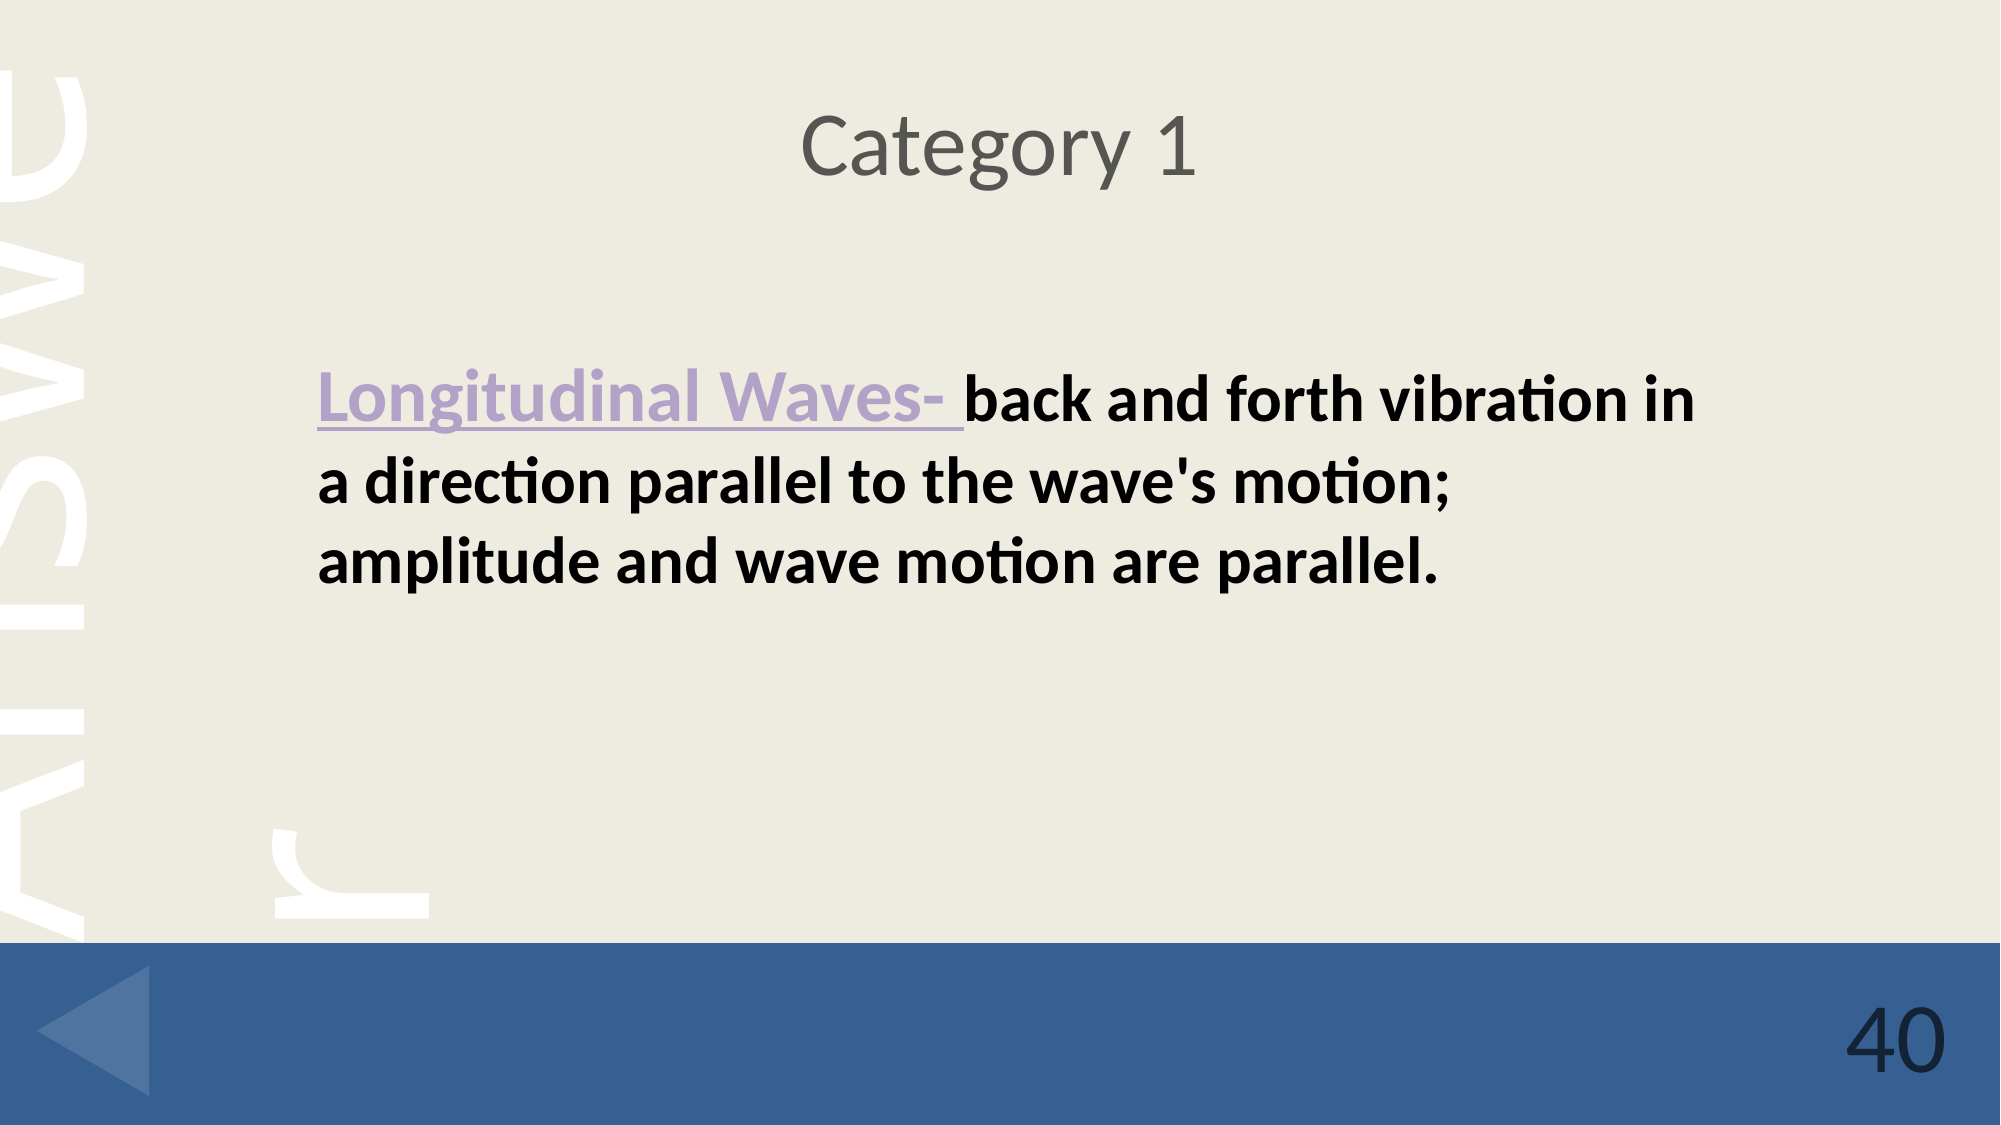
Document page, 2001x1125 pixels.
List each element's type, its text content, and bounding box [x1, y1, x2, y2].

title Category 1 [99, 45, 1900, 233]
list Longitudinal Waves- back and forth vibration in a direction parallel to the wave's motion; amplitude and wave motion are parallel. [302, 307, 1760, 636]
list 40 [1494, 967, 1963, 1097]
